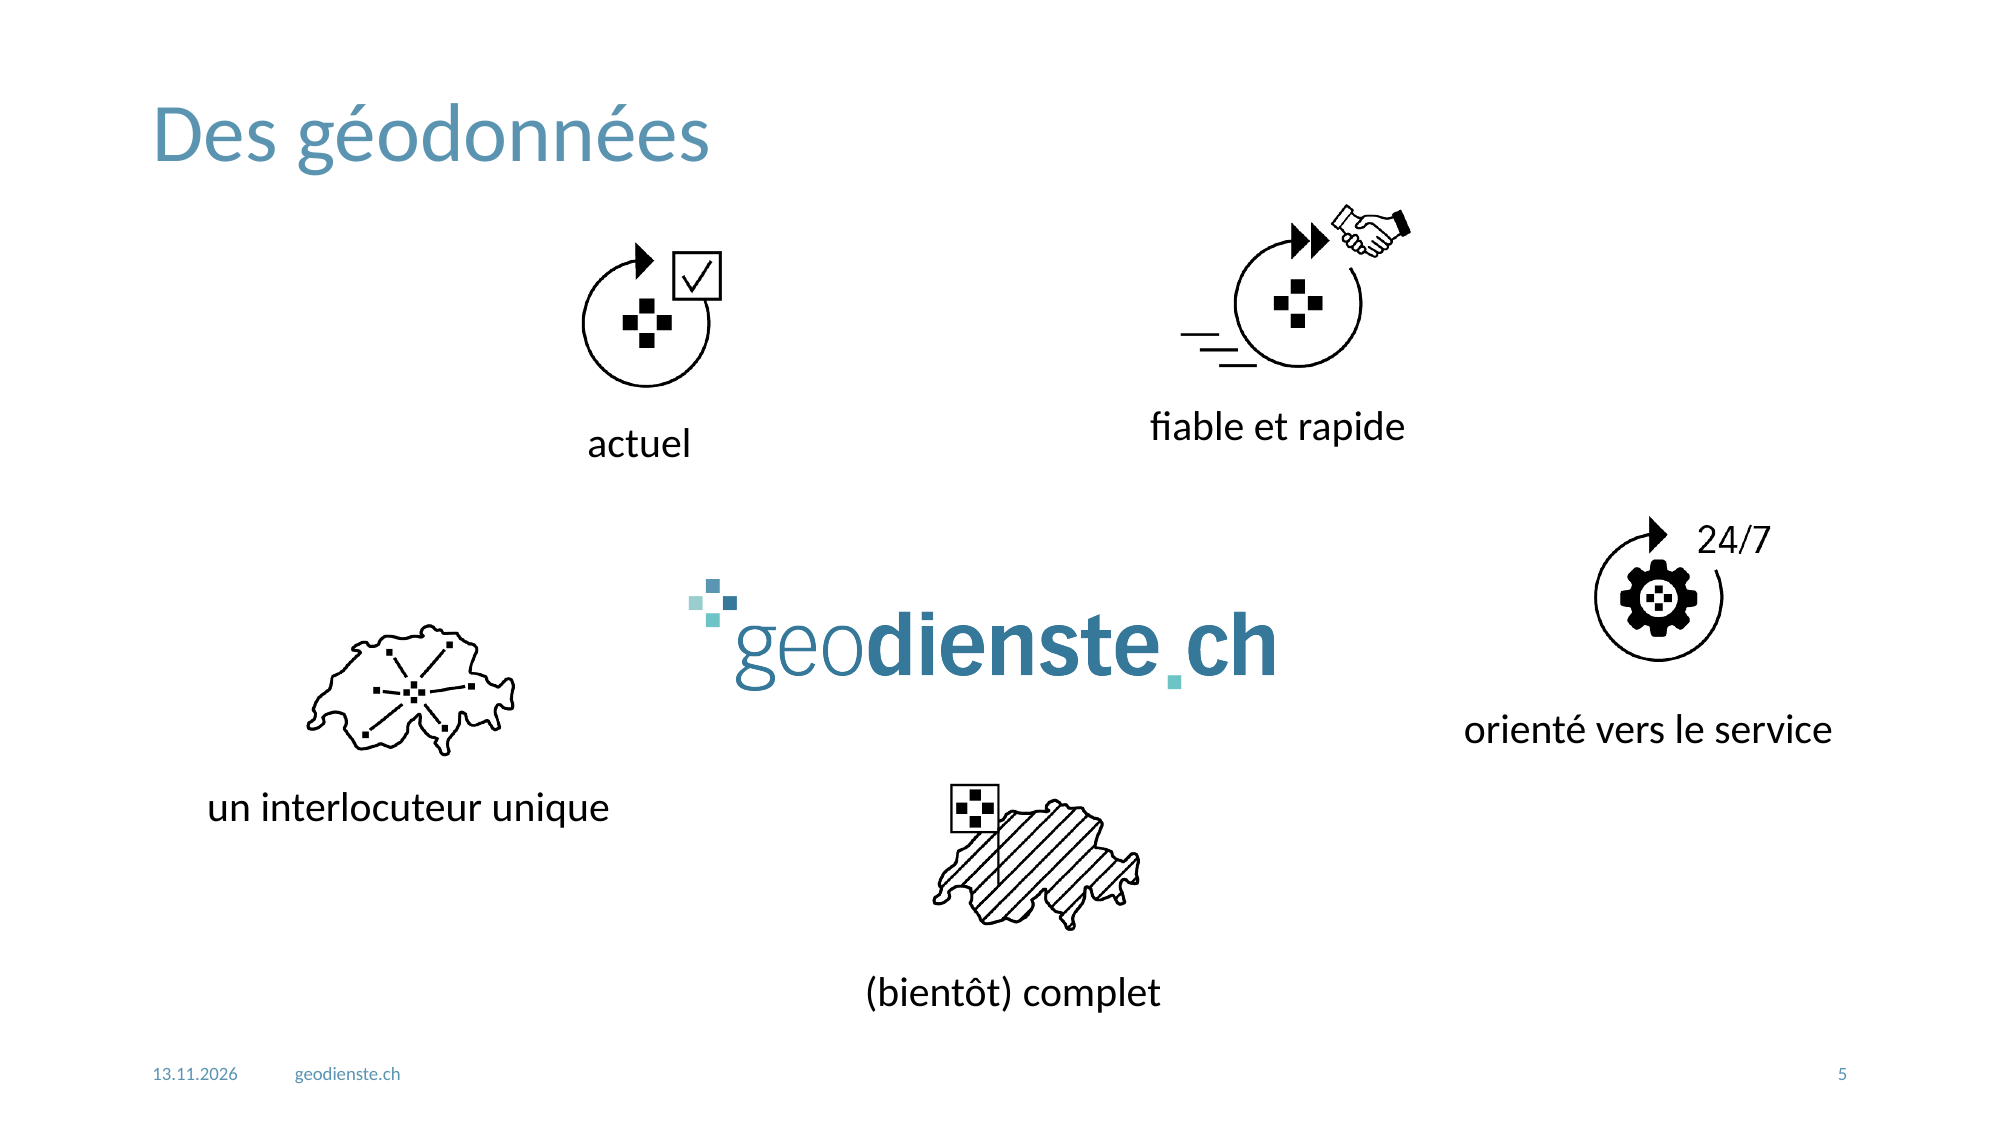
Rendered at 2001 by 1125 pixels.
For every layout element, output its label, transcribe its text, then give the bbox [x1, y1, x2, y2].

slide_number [137, 1042, 279, 1103]
picture [1516, 478, 1791, 686]
text_box (bientôt) complet [849, 956, 1223, 1072]
text_box actuel [572, 408, 850, 479]
picture [279, 571, 554, 779]
slide_number 5 [1412, 1042, 1863, 1103]
text_box orienté vers le service [1449, 694, 1879, 855]
picture [646, 553, 1356, 954]
text_box un interlocuteur unique [192, 771, 694, 885]
title Des géodonnées [137, 81, 1436, 195]
text_box fiable et rapide [1135, 390, 1463, 545]
picture [510, 205, 784, 413]
footer geodienste.ch [279, 1042, 763, 1103]
picture [1162, 180, 1436, 388]
